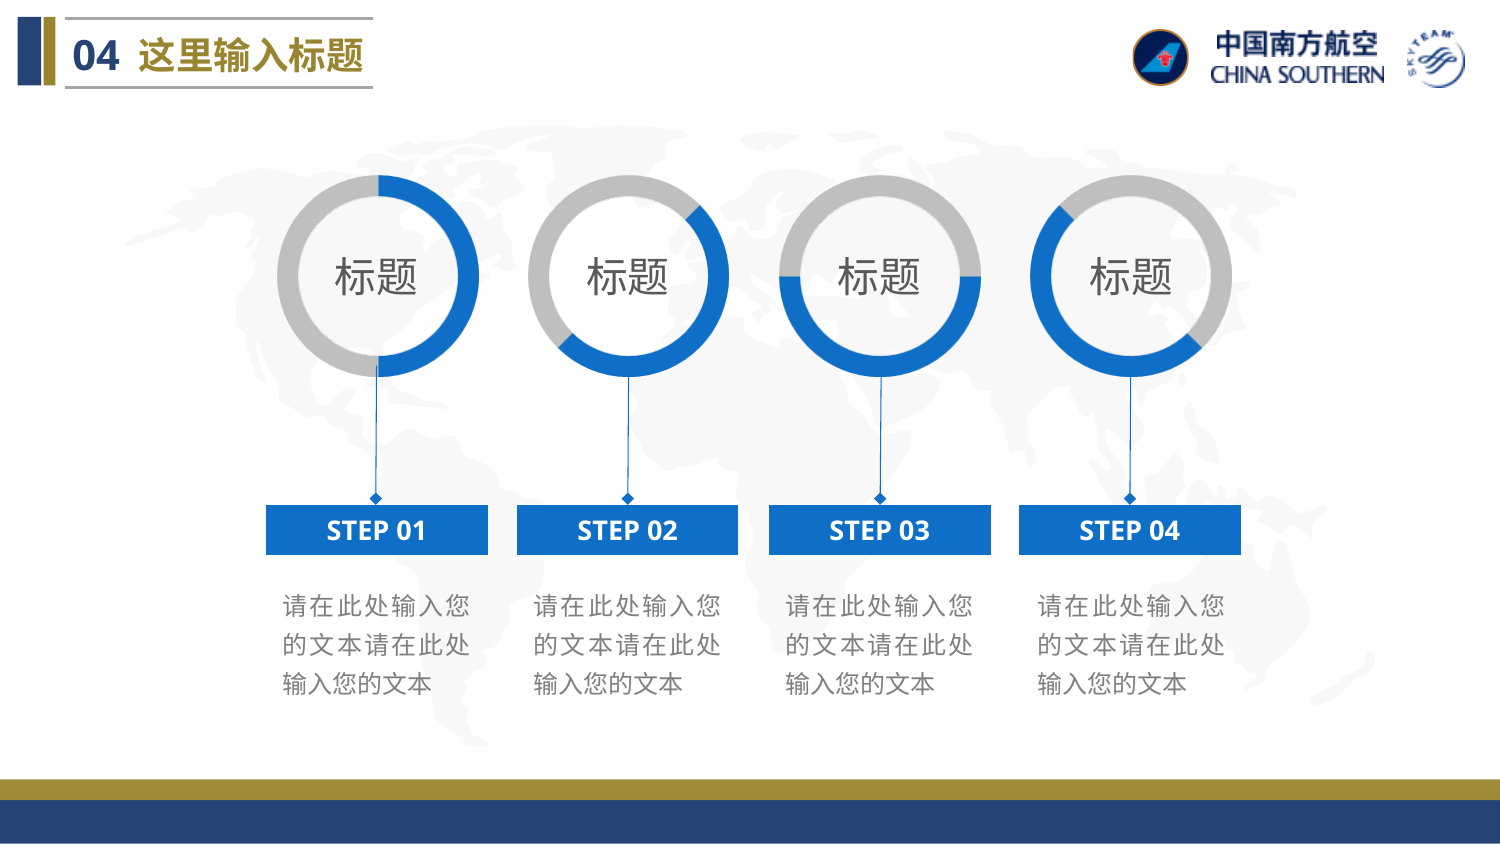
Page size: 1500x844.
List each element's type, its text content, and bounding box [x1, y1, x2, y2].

text_box 请在此处输入您的文本请在此处输入您的文本 [518, 556, 737, 724]
text_box 请在此处输入您的文本请在此处输入您的文本 [1022, 556, 1241, 724]
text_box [57, 21, 413, 88]
text_box STEP 04 [1021, 506, 1239, 553]
picture [1217, 30, 1377, 57]
picture [1407, 30, 1465, 88]
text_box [276, 175, 479, 378]
picture [1211, 66, 1384, 83]
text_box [779, 175, 982, 378]
picture [1132, 29, 1189, 86]
text_box STEP 02 [518, 506, 737, 553]
text_box 请在此处输入您的文本请在此处输入您的文本 [268, 556, 486, 724]
text_box STEP 01 [268, 506, 486, 553]
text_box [527, 175, 730, 378]
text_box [1030, 175, 1233, 378]
text_box STEP 03 [771, 506, 989, 553]
text_box 请在此处输入您的文本请在此处输入您的文本 [771, 556, 989, 724]
